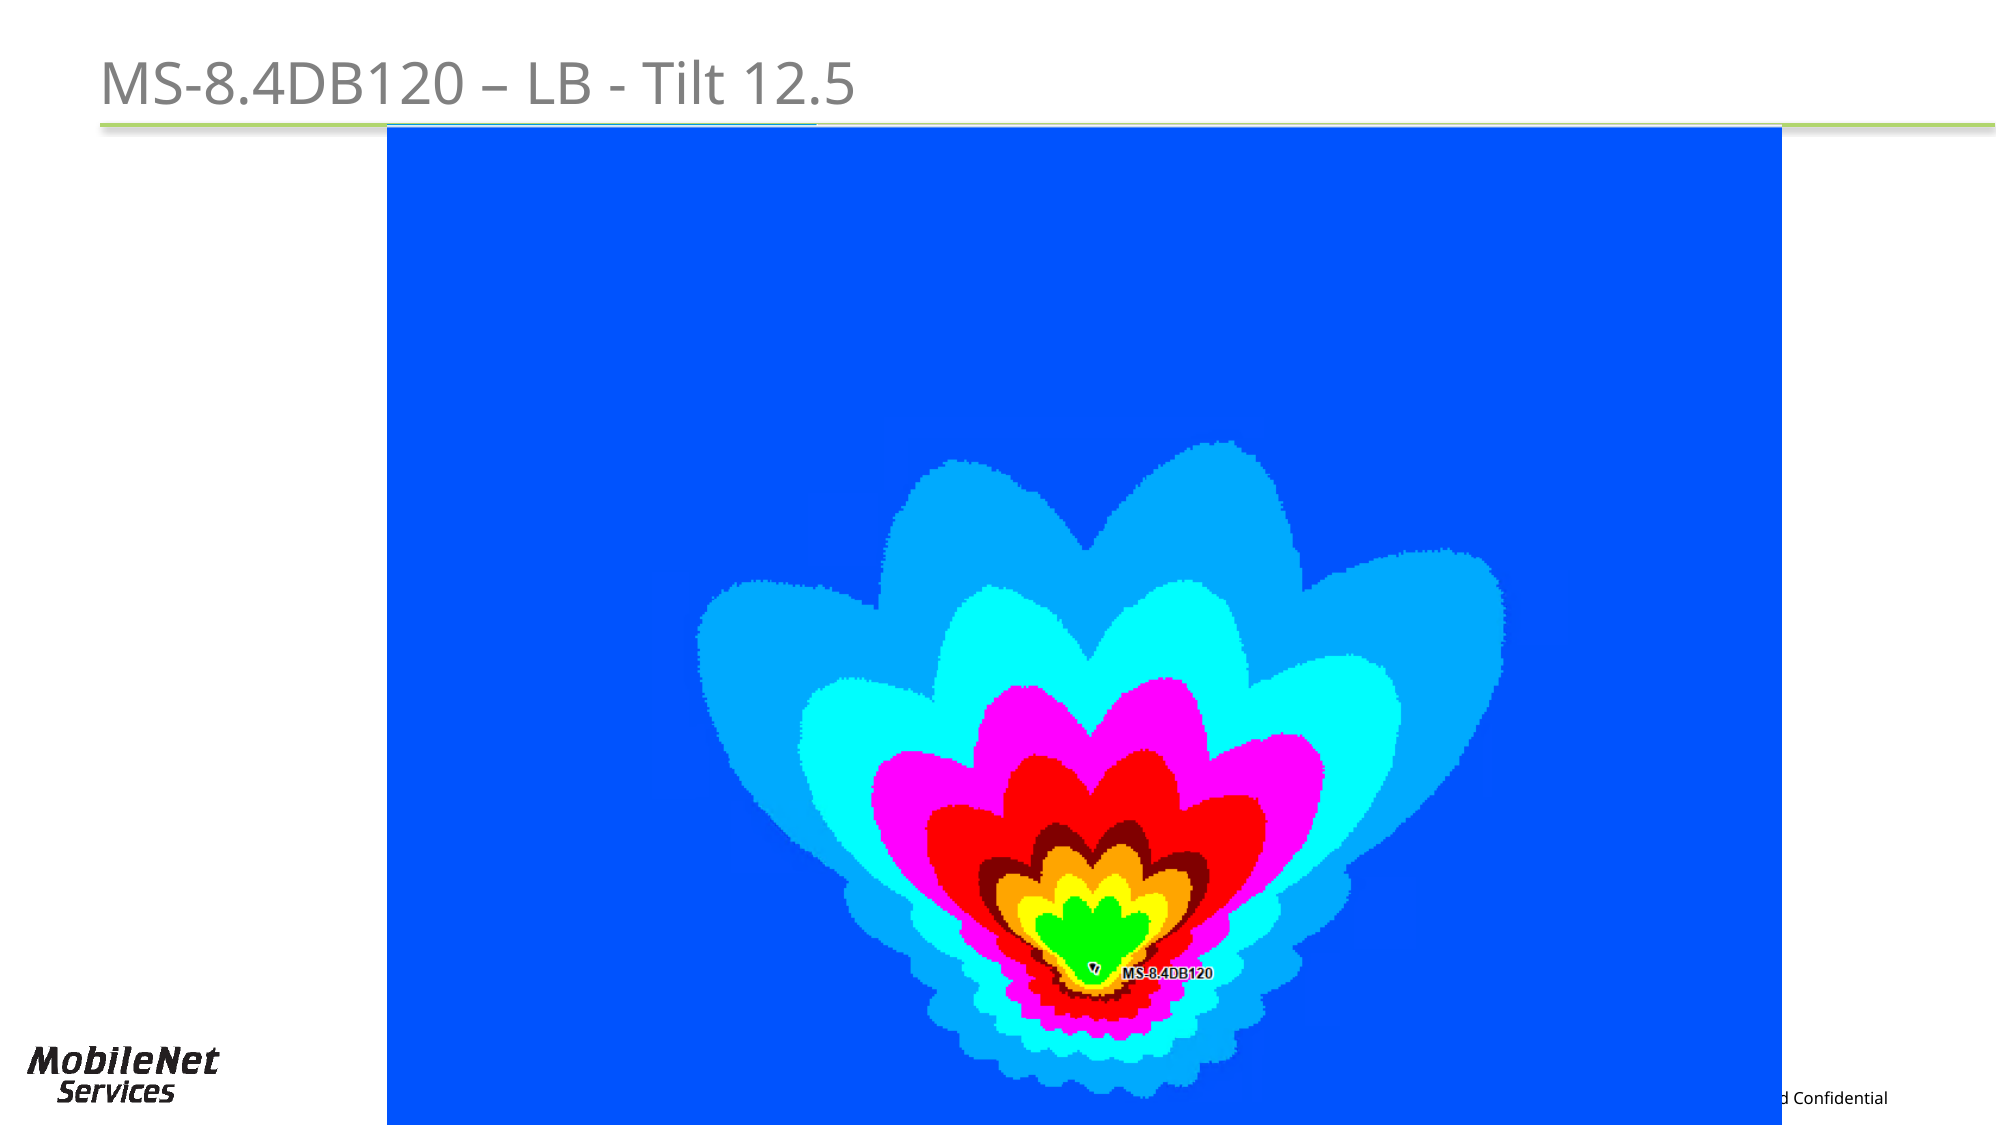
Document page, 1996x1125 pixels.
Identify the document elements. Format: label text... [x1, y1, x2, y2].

title MS-8.4DB120 – LB - Tilt 12.5 [85, 0, 1881, 175]
picture [387, 124, 1782, 1125]
picture [19, 1037, 226, 1113]
